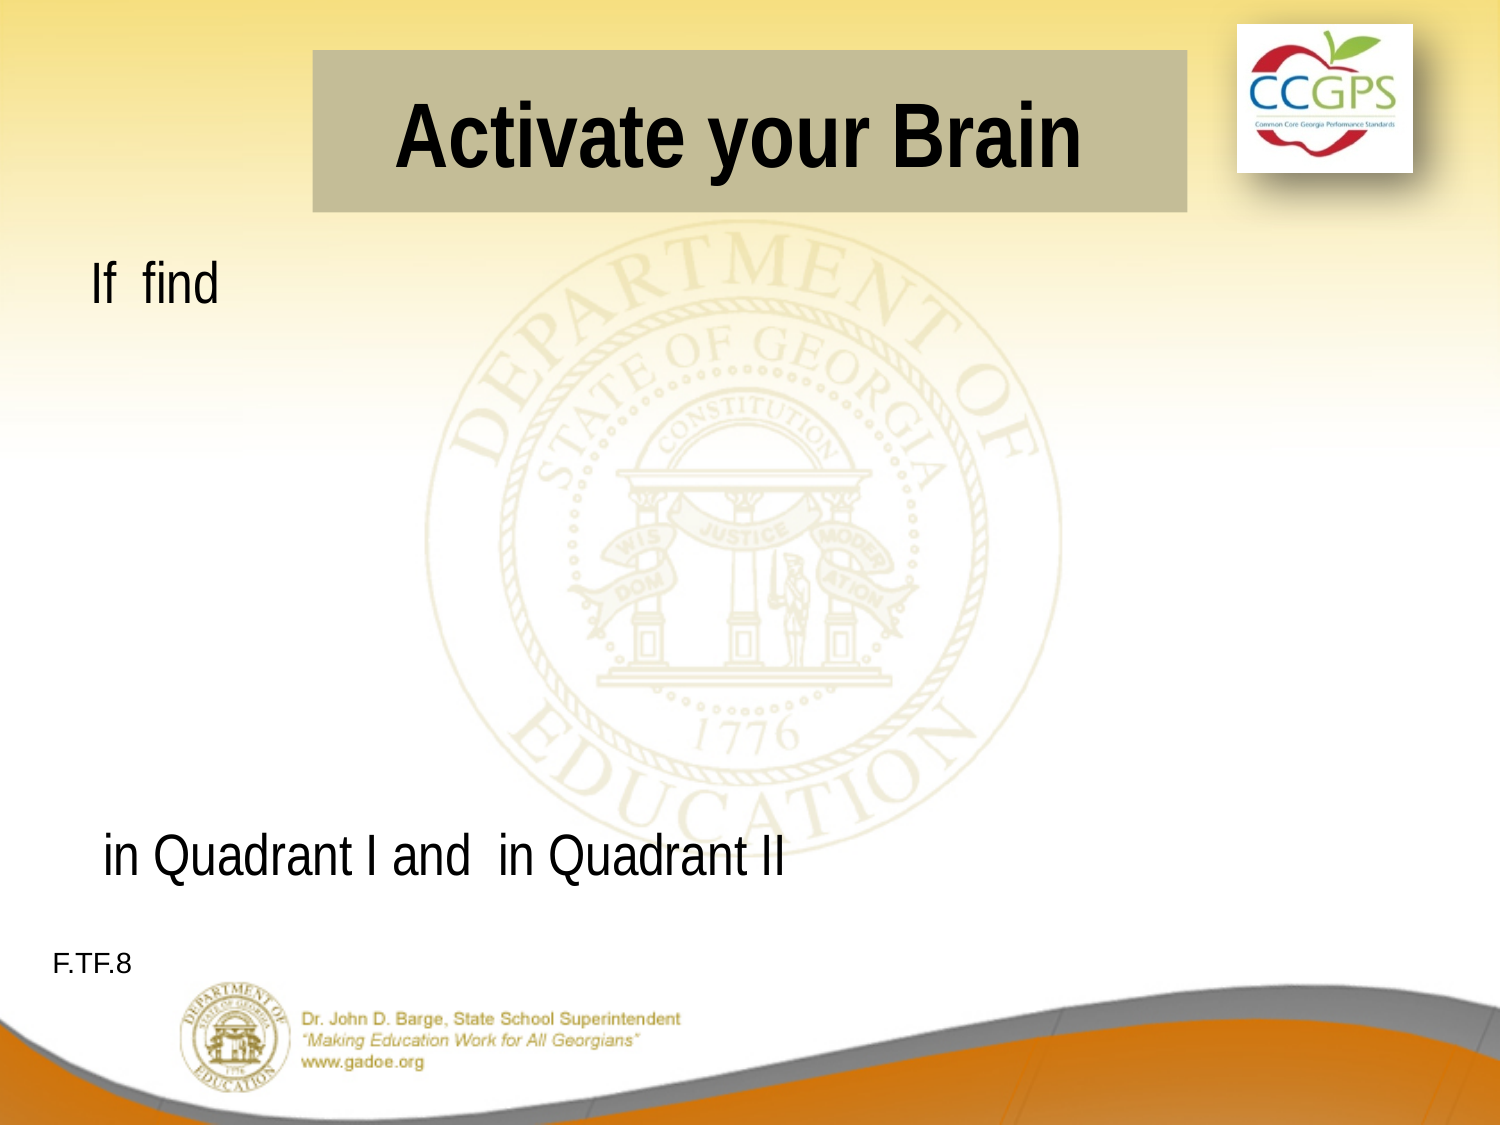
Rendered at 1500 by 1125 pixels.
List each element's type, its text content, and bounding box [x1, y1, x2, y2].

picture [0, 0, 1500, 1125]
title Activate your Brain [312, 49, 1188, 213]
text_box F.TF.8 [37, 936, 148, 987]
